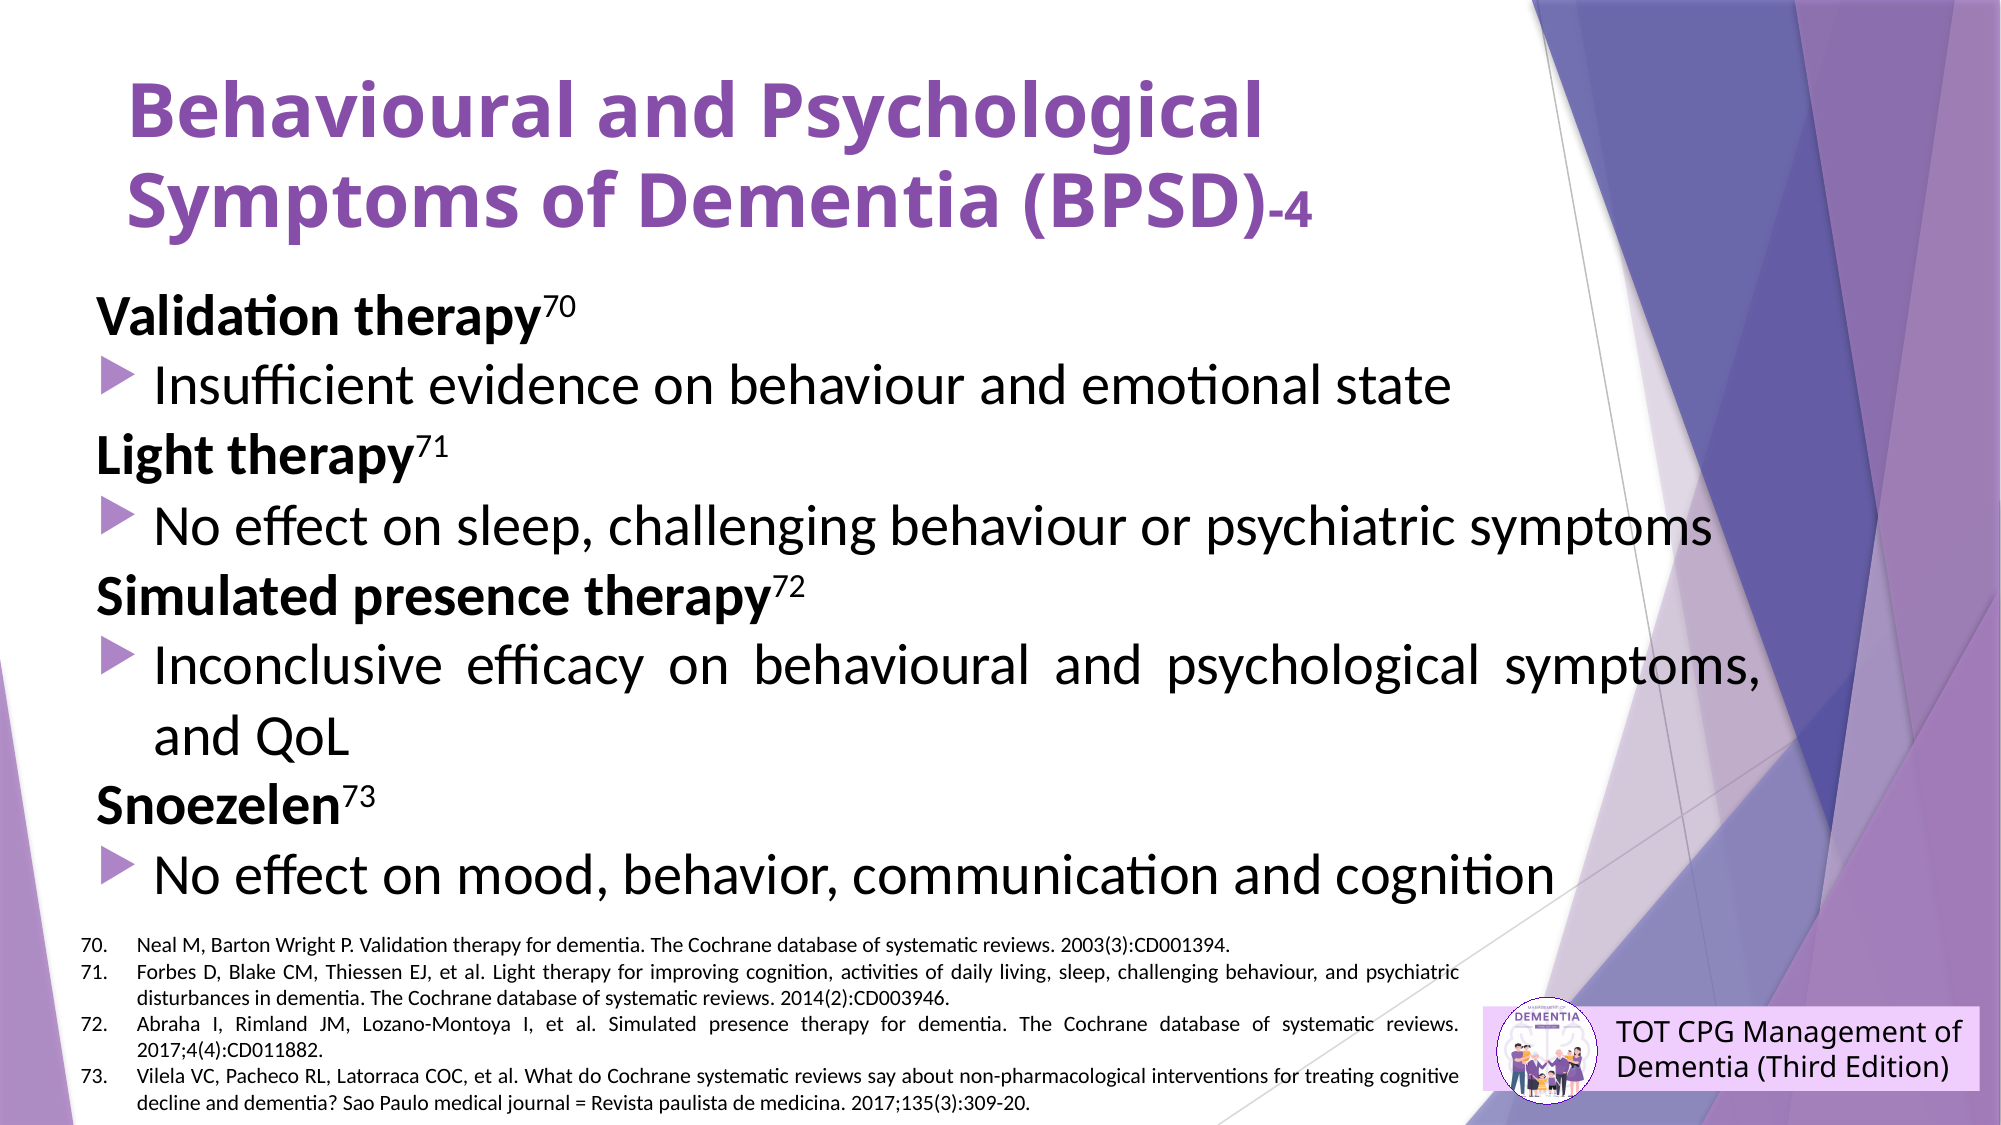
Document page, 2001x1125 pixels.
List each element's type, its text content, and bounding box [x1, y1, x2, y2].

text_box Neal M, Barton Wright P. Validation therapy for dementia. The Cochrane database of systematic reviews. 2003(3):CD001394. Forbes D, Blake CM, Thiessen EJ, et al. Light therapy for improving cognition, activities of daily living, sleep, challenging behaviour, and psychiatric disturbances in dementia. The Cochrane database of systematic reviews. 2014(2):CD003946. Abraha I, Rimland JM, Lozano-Montoya I, et al. Simulated presence therapy for dementia. The Cochrane database of systematic reviews. 2017;4(4):CD011882. Vilela VC, Pacheco RL, Latorraca COC, et al. What do Cochrane systematic reviews say about non-pharmacological interventions for treating cognitive decline and dementia? Sao Paulo medical journal = Revista paulista de medicina. 2017;135(3):309-20. [65, 923, 1477, 1122]
title Behavioural and Psychological Symptoms of Dementia (BPSD)-4 [111, 55, 1598, 265]
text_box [1482, 996, 1981, 1105]
list Validation therapy70 Insufficient evidence on behaviour and emotional state Light therapy71 No effect on sleep, challenging behaviour or psychiatric symptoms Simulated presence therapy72 Inconclusive efficacy on behavioural and psychological symptoms, and QoL Snoezelen73 No effect on mood, behavior, communication and cognition [81, 269, 1778, 1002]
